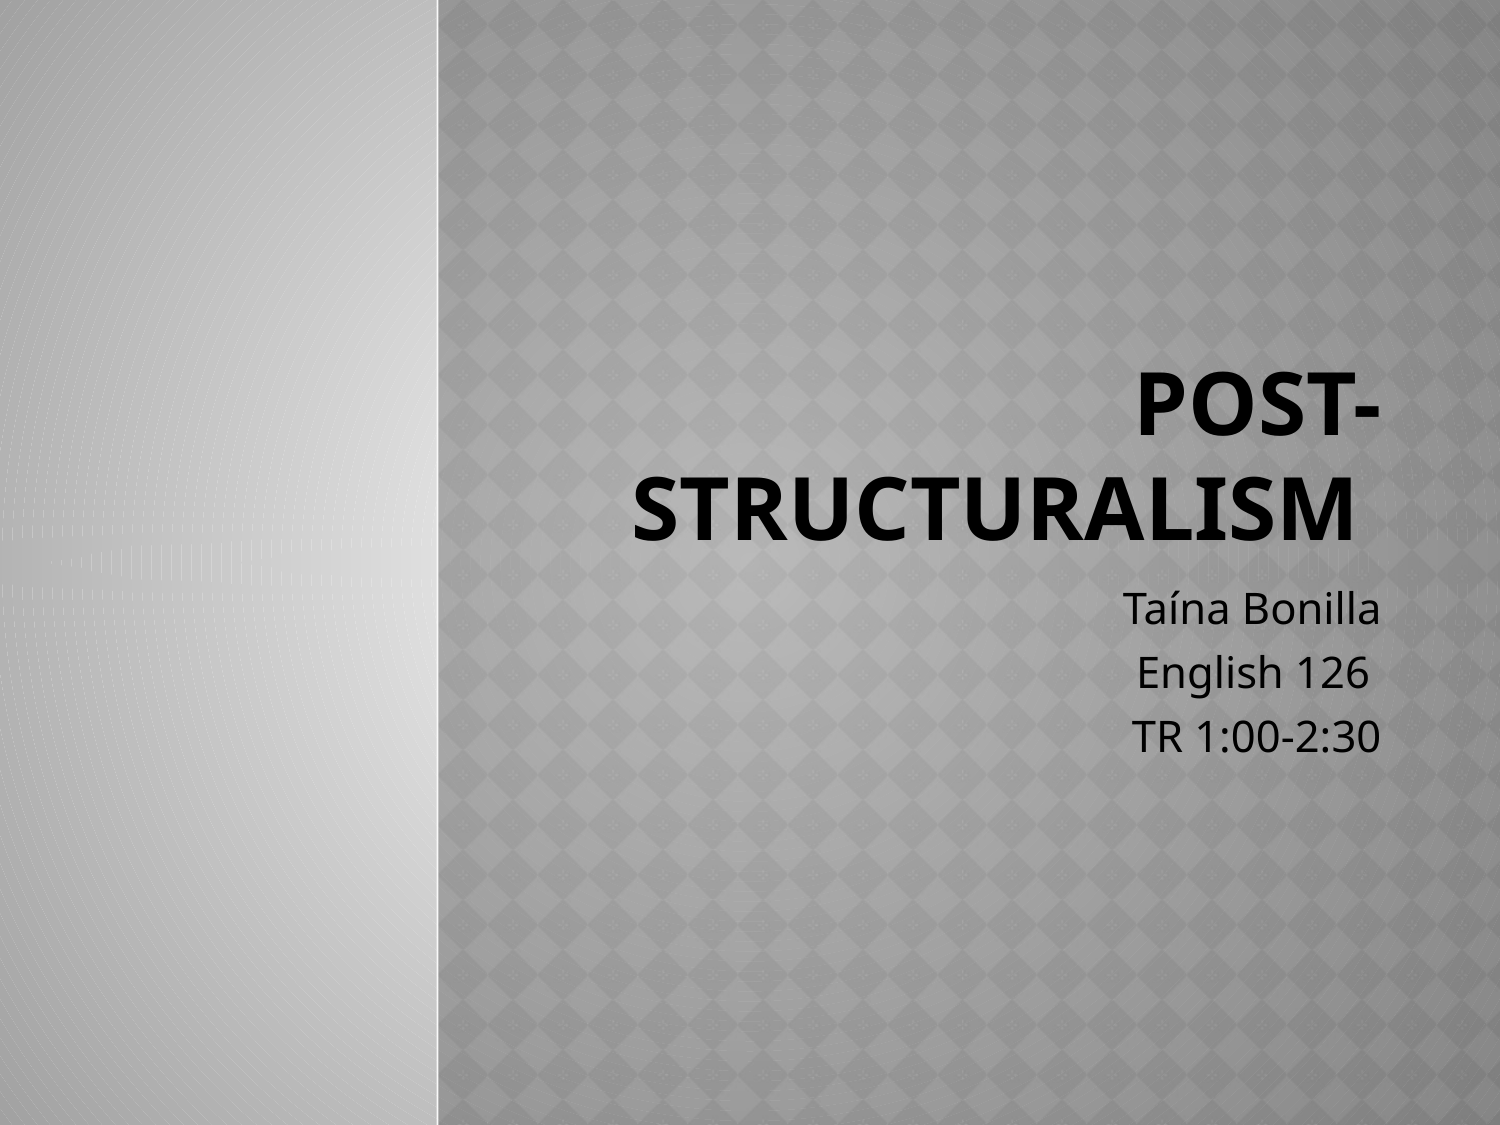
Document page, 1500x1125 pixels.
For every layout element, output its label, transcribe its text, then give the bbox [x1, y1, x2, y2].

title Post-Structuralism [552, 87, 1390, 558]
subtitle Taína Bonilla English 126 TR 1:00-2:30 [550, 580, 1390, 762]
